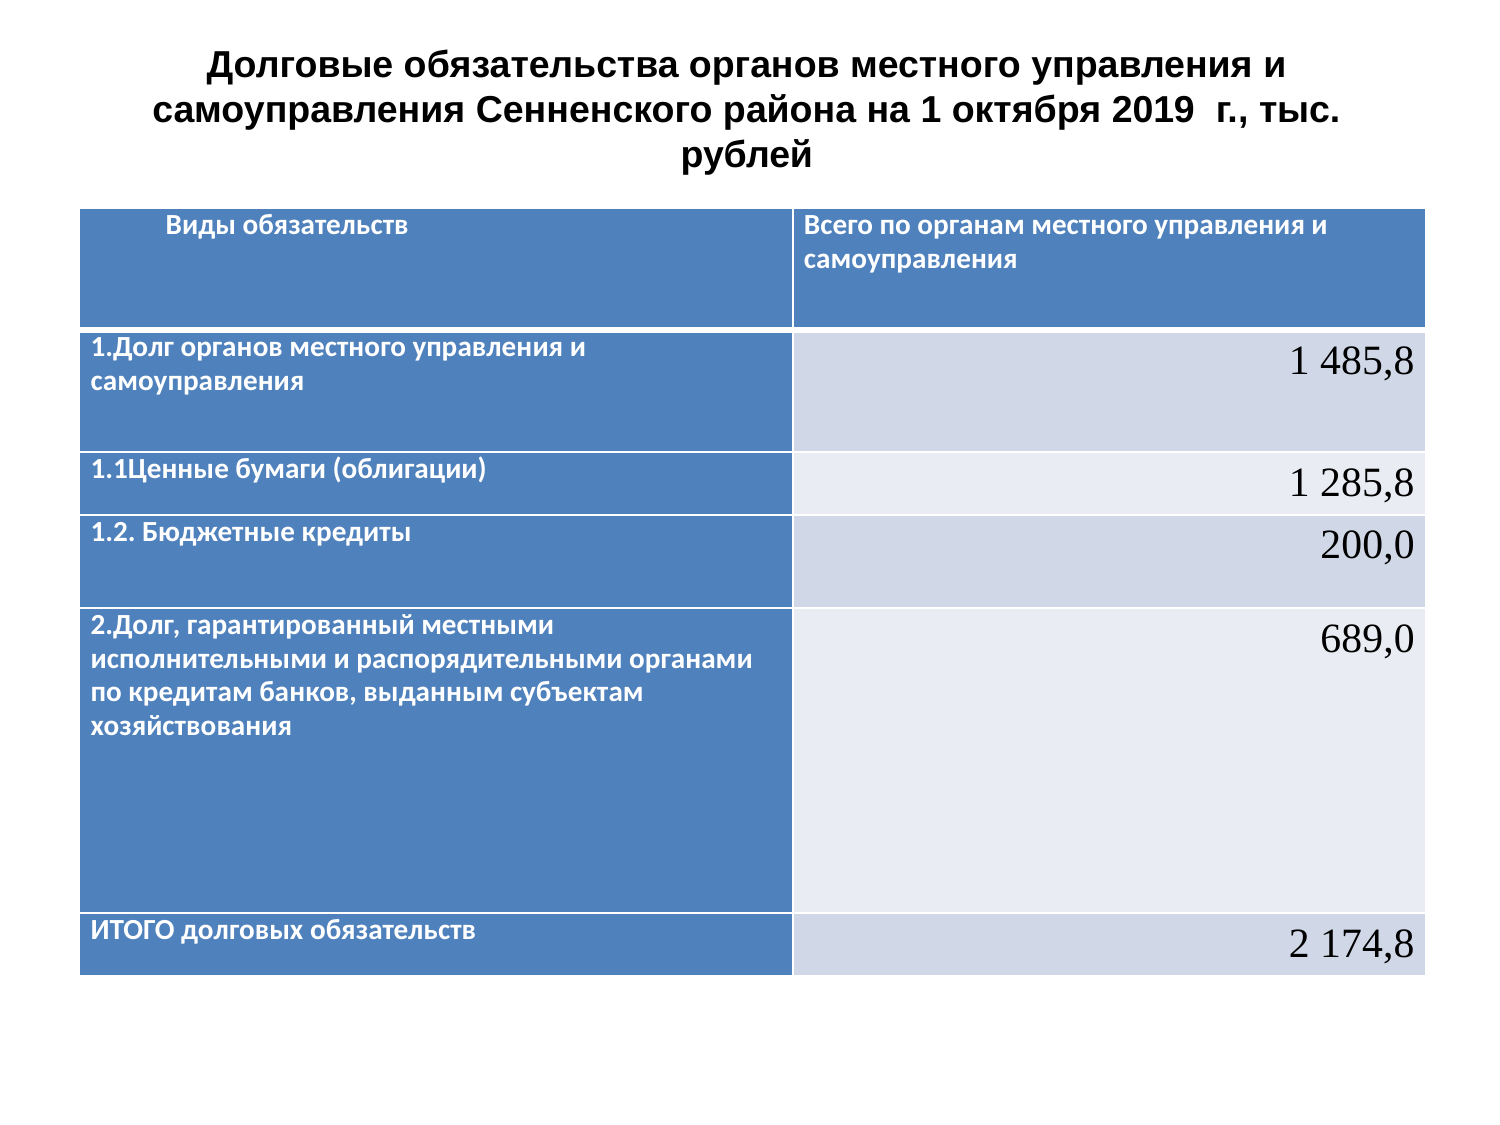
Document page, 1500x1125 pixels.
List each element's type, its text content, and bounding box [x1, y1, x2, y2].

table_header Всего по органам местного управления и самоуправления [794, 209, 1425, 327]
table_cell 1 285,8 [794, 453, 1425, 514]
text_box Долговые обязательства органов местного управления и самоуправления Сенненского района на 1 октября 2019 г., тыс. рублей [67, 32, 1427, 183]
table_cell 689,0 [794, 609, 1425, 912]
table_cell 1.2. Бюджетные кредиты [80, 516, 792, 607]
table_header Виды обязательств [80, 209, 792, 327]
table_cell 2 174,8 [794, 914, 1425, 975]
table_cell 2.Долг, гарантированный местными исполнительными и распорядительными органами по кредитам банков, выданным субъектам хозяйствования [80, 609, 792, 912]
table_cell 1.Долг органов местного управления и самоуправления [80, 333, 792, 451]
table_cell ИТОГО долговых обязательств [80, 914, 792, 975]
table_cell 1.1Ценные бумаги (облигации) [80, 453, 792, 514]
table_cell 200,0 [794, 516, 1425, 607]
table_cell 1 485,8 [794, 333, 1425, 451]
